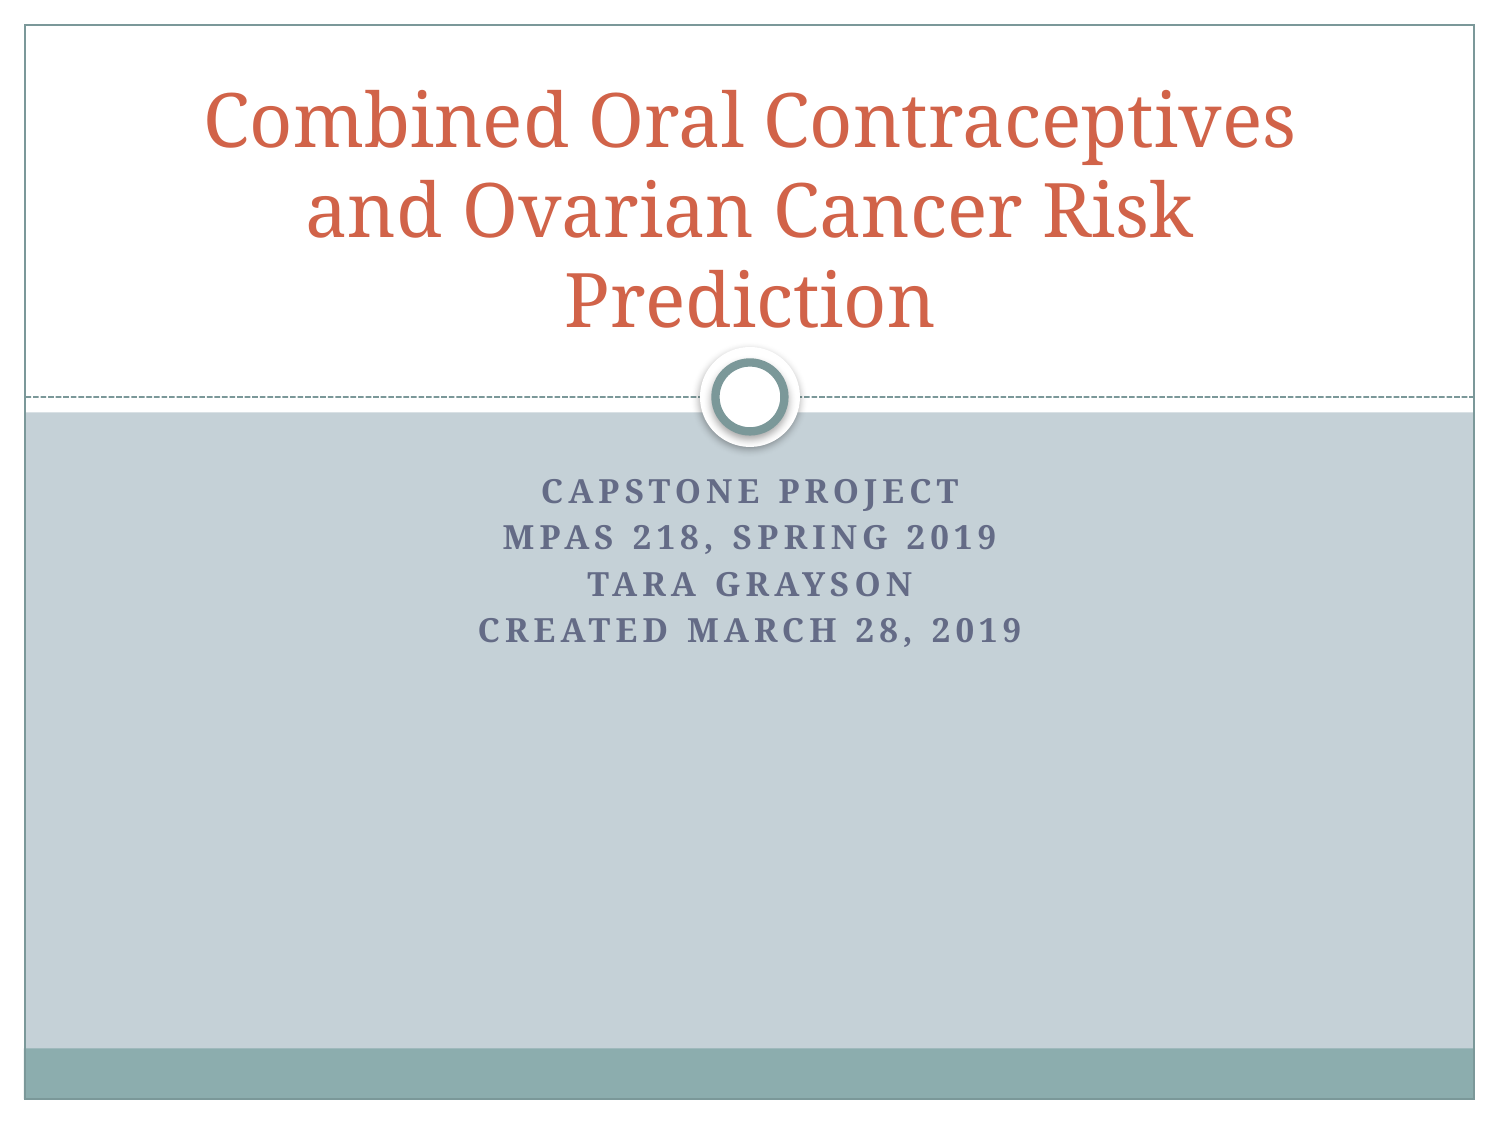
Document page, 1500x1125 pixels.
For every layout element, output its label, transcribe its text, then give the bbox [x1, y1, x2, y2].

subtitle Capstone project mpas 218, spring 2019 Tara grayson Created March 28, 2019 [225, 462, 1275, 750]
title Combined Oral Contraceptives and Ovarian Cancer Risk Prediction [112, 62, 1388, 350]
